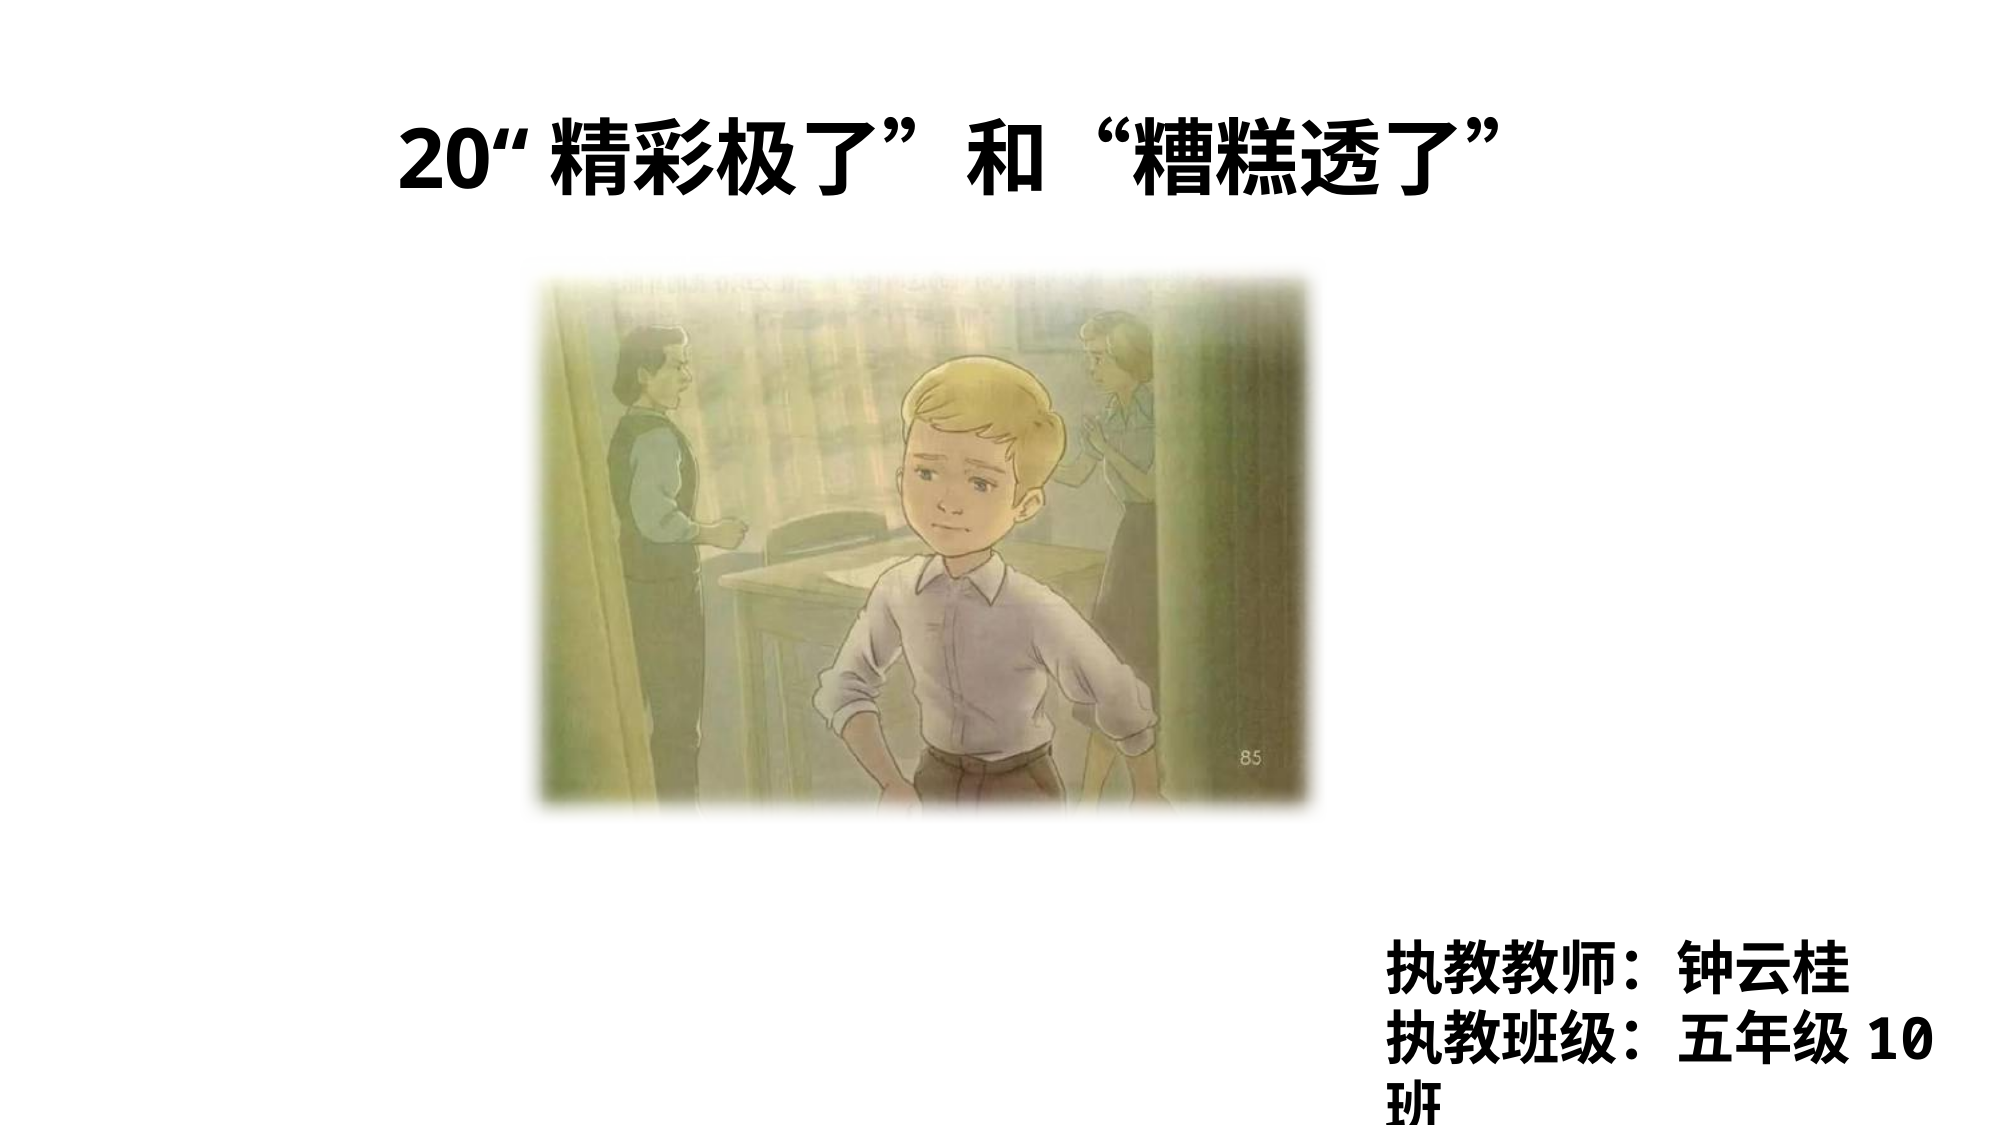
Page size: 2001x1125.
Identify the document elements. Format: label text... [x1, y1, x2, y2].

text_box 执教教师：钟云桂 执教班级：五年级10班 [1370, 923, 2000, 1125]
text_box 20“精彩极了”和“糟糕透了” [382, 97, 1583, 213]
picture [520, 256, 1327, 824]
